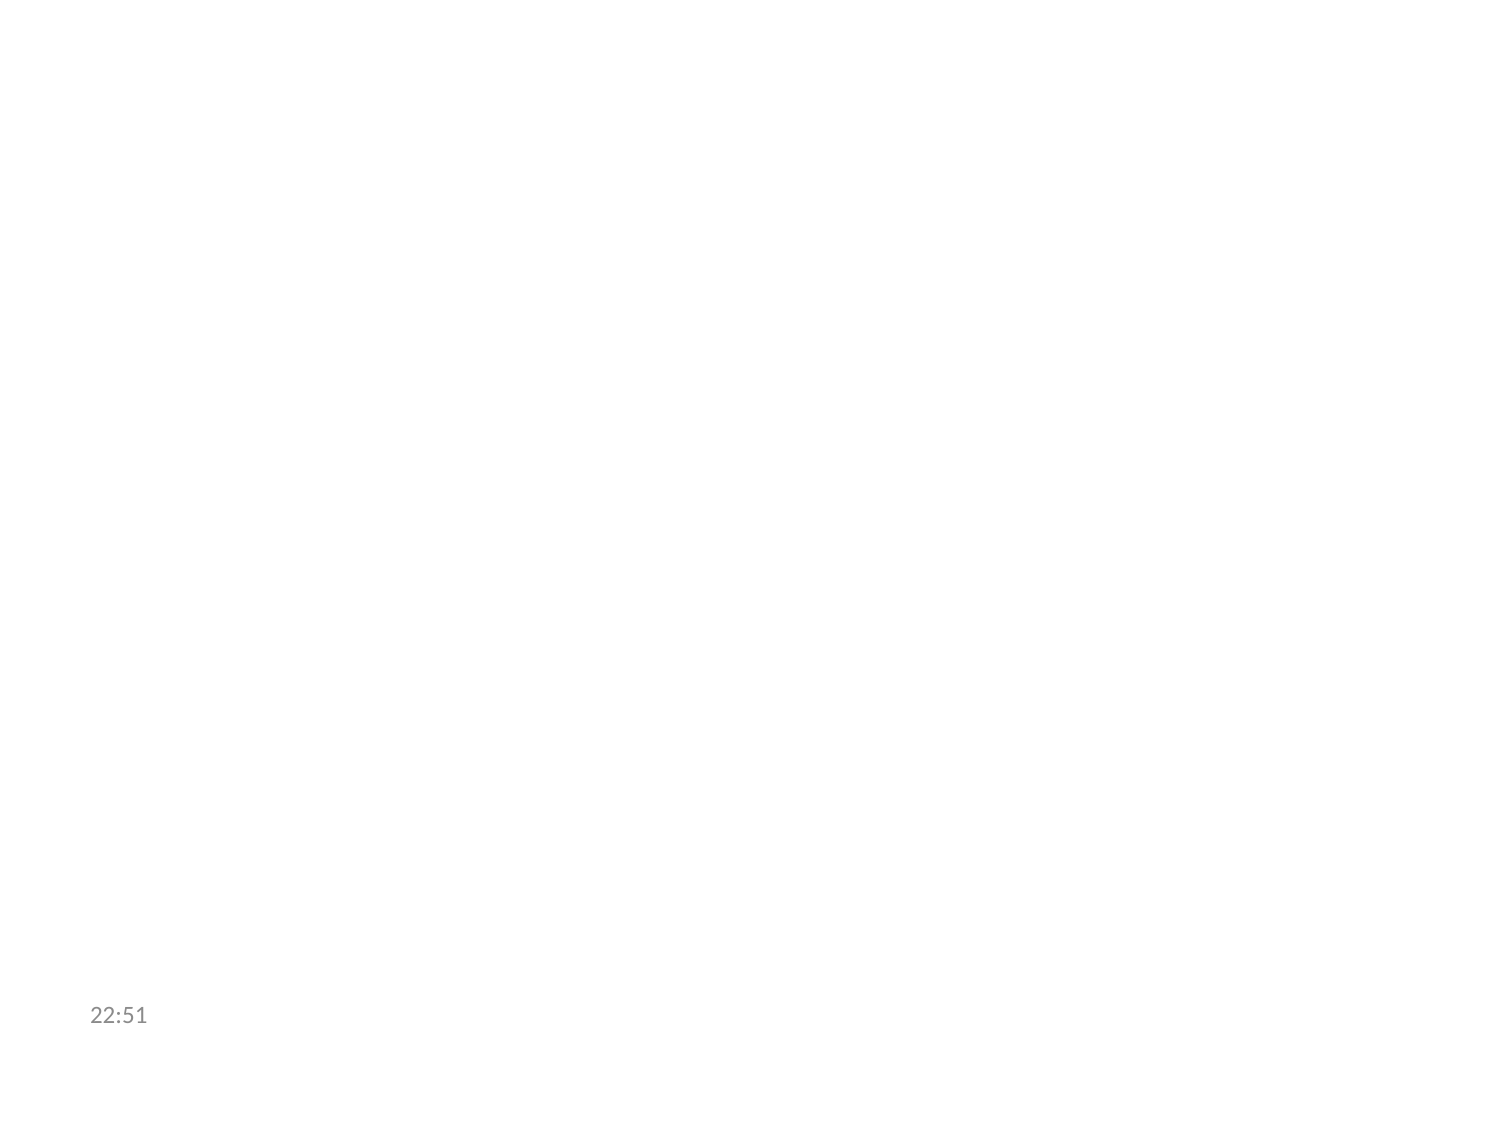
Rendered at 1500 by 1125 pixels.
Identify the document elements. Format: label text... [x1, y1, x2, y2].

text_box 15:35 [75, 983, 425, 1044]
